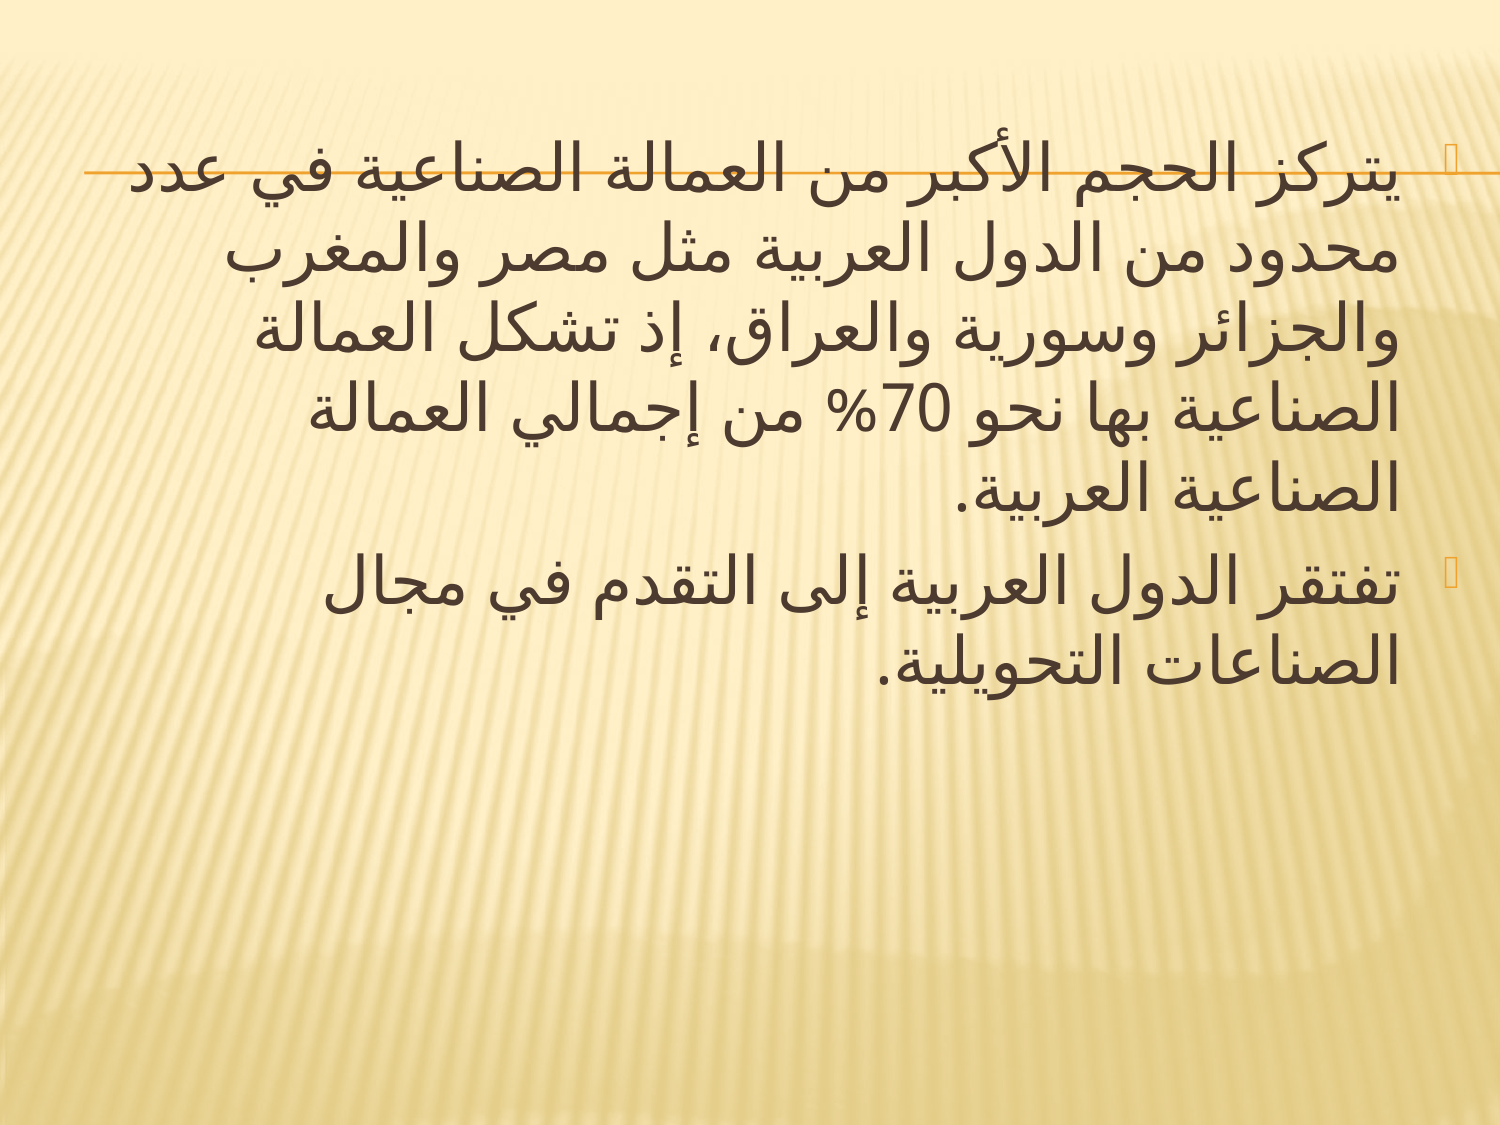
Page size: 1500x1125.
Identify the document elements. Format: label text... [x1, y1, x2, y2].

list يتركز الحجم الأكبر من العمالة الصناعية في عدد محدود من الدول العربية مثل مصر والمغرب والجزائر وسورية والعراق، إذ تشكل العمالة الصناعية بها نحو 70% من إجمالي العمالة الصناعية العربية. تفتقر الدول العربية إلى التقدم في مجال الصناعات التحويلية. [50, 117, 1475, 998]
